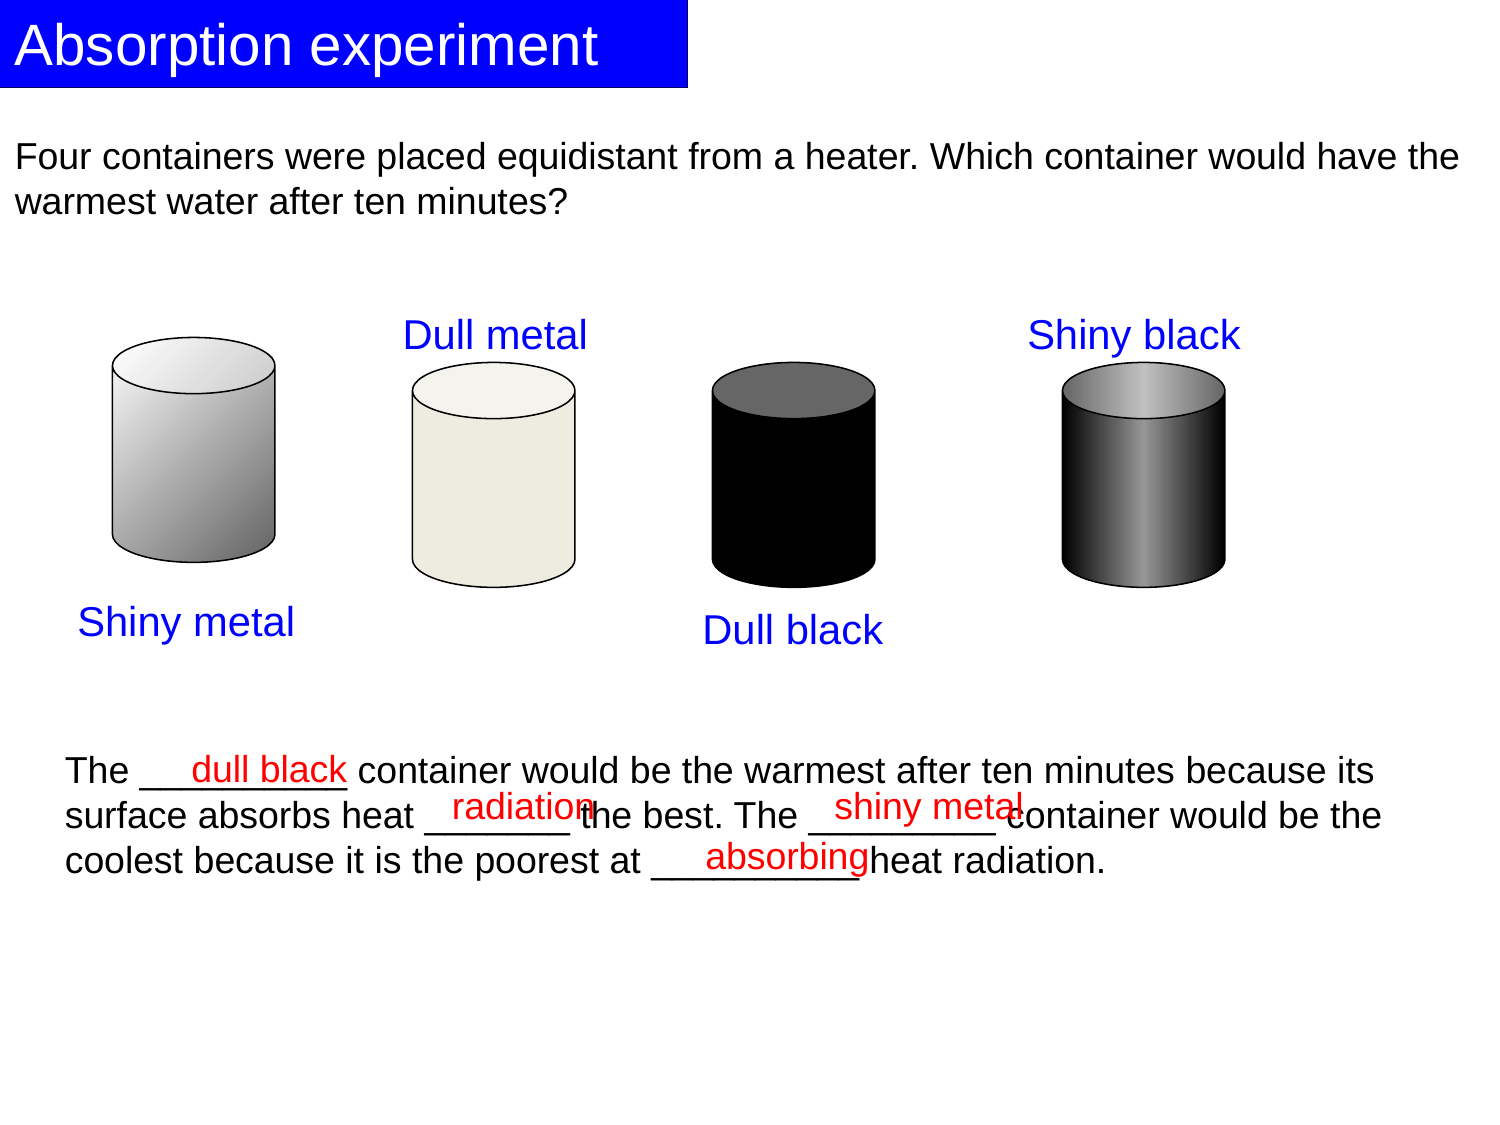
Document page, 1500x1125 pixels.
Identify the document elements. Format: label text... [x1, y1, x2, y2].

text_box Four containers were placed equidistant from a heater. Which container would have the warmest water after ten minutes? [0, 124, 1500, 230]
text_box absorbing [690, 824, 885, 885]
text_box The __________ container would be the warmest after ten minutes because its surface absorbs heat _______ the best. The _________ container would be the coolest because it is the poorest at __________ heat radiation. [50, 738, 1450, 889]
text_box Absorption experiment [0, 0, 688, 88]
text_box dull black [176, 737, 363, 798]
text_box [62, 299, 1257, 661]
text_box shiny metal [819, 774, 1039, 835]
text_box radiation [437, 774, 611, 835]
